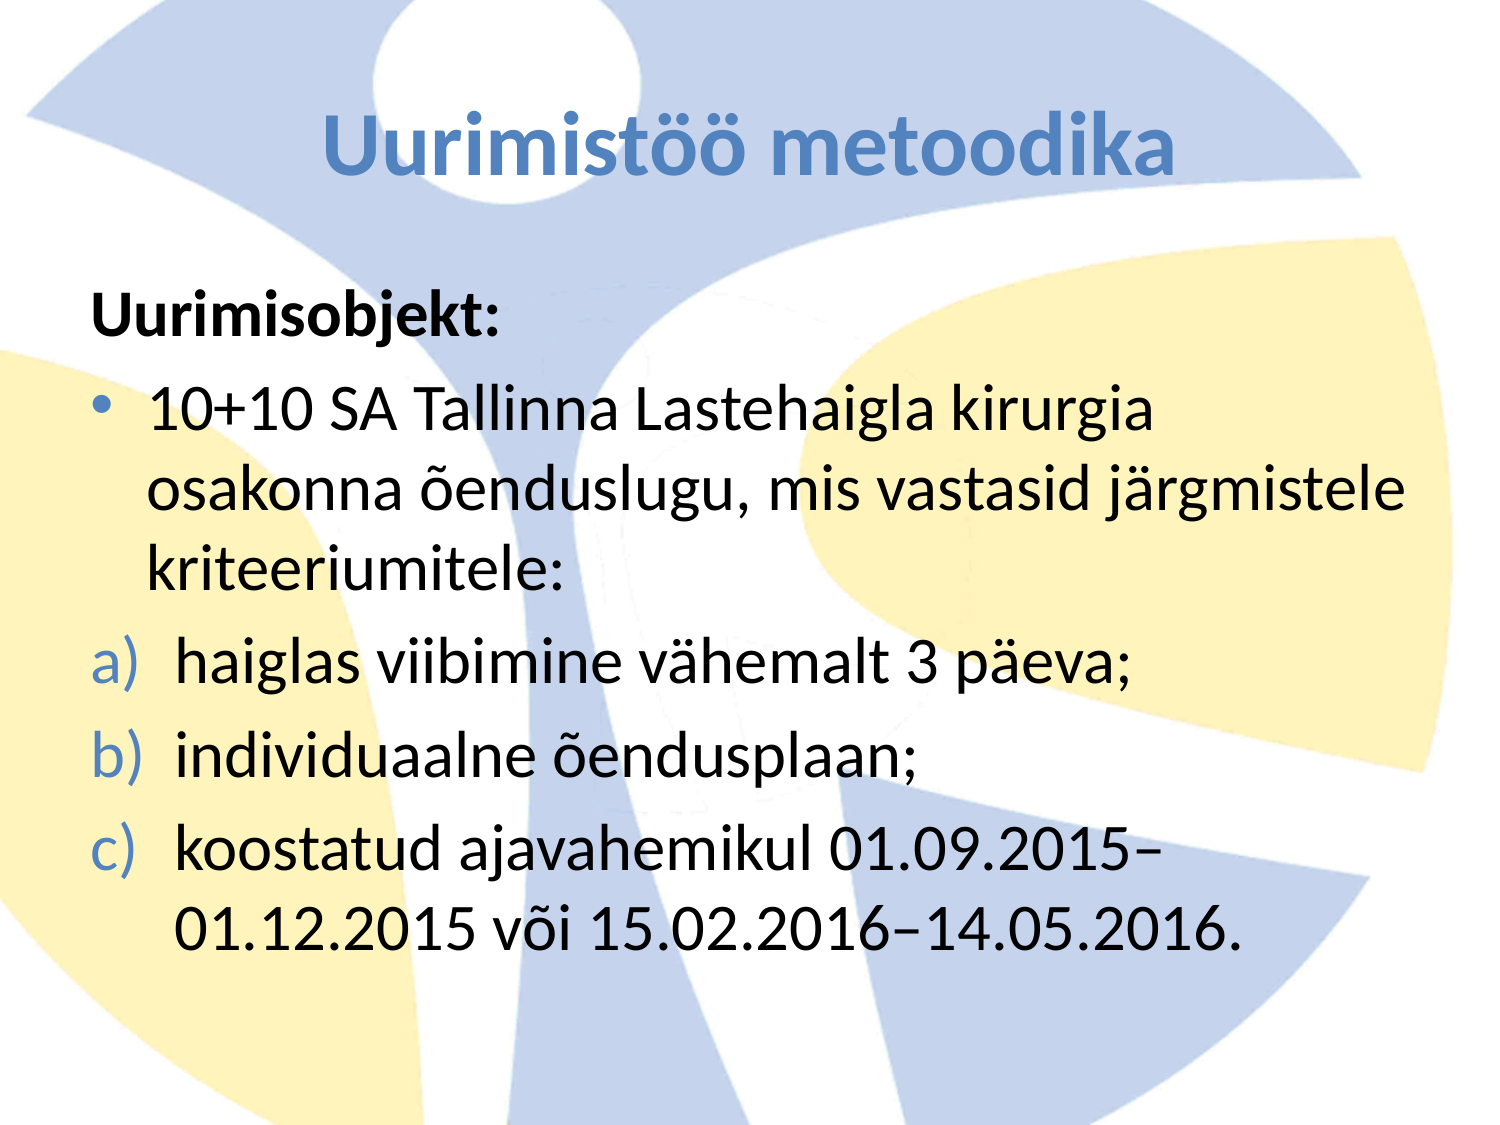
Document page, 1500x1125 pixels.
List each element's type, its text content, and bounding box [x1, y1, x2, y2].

list Uurimisobjekt: 10+10 SA Tallinna Lastehaigla kirurgia osakonna õenduslugu, mis vastasid järgmistele kriteeriumitele: haiglas viibimine vähemalt 3 päeva; individuaalne õendusplaan; koostatud ajavahemikul 01.09.2015–01.12.2015 või 15.02.2016–14.05.2016. [75, 262, 1425, 1075]
title Uurimistöö metoodika [75, 45, 1425, 233]
picture [0, 0, 1500, 1125]
